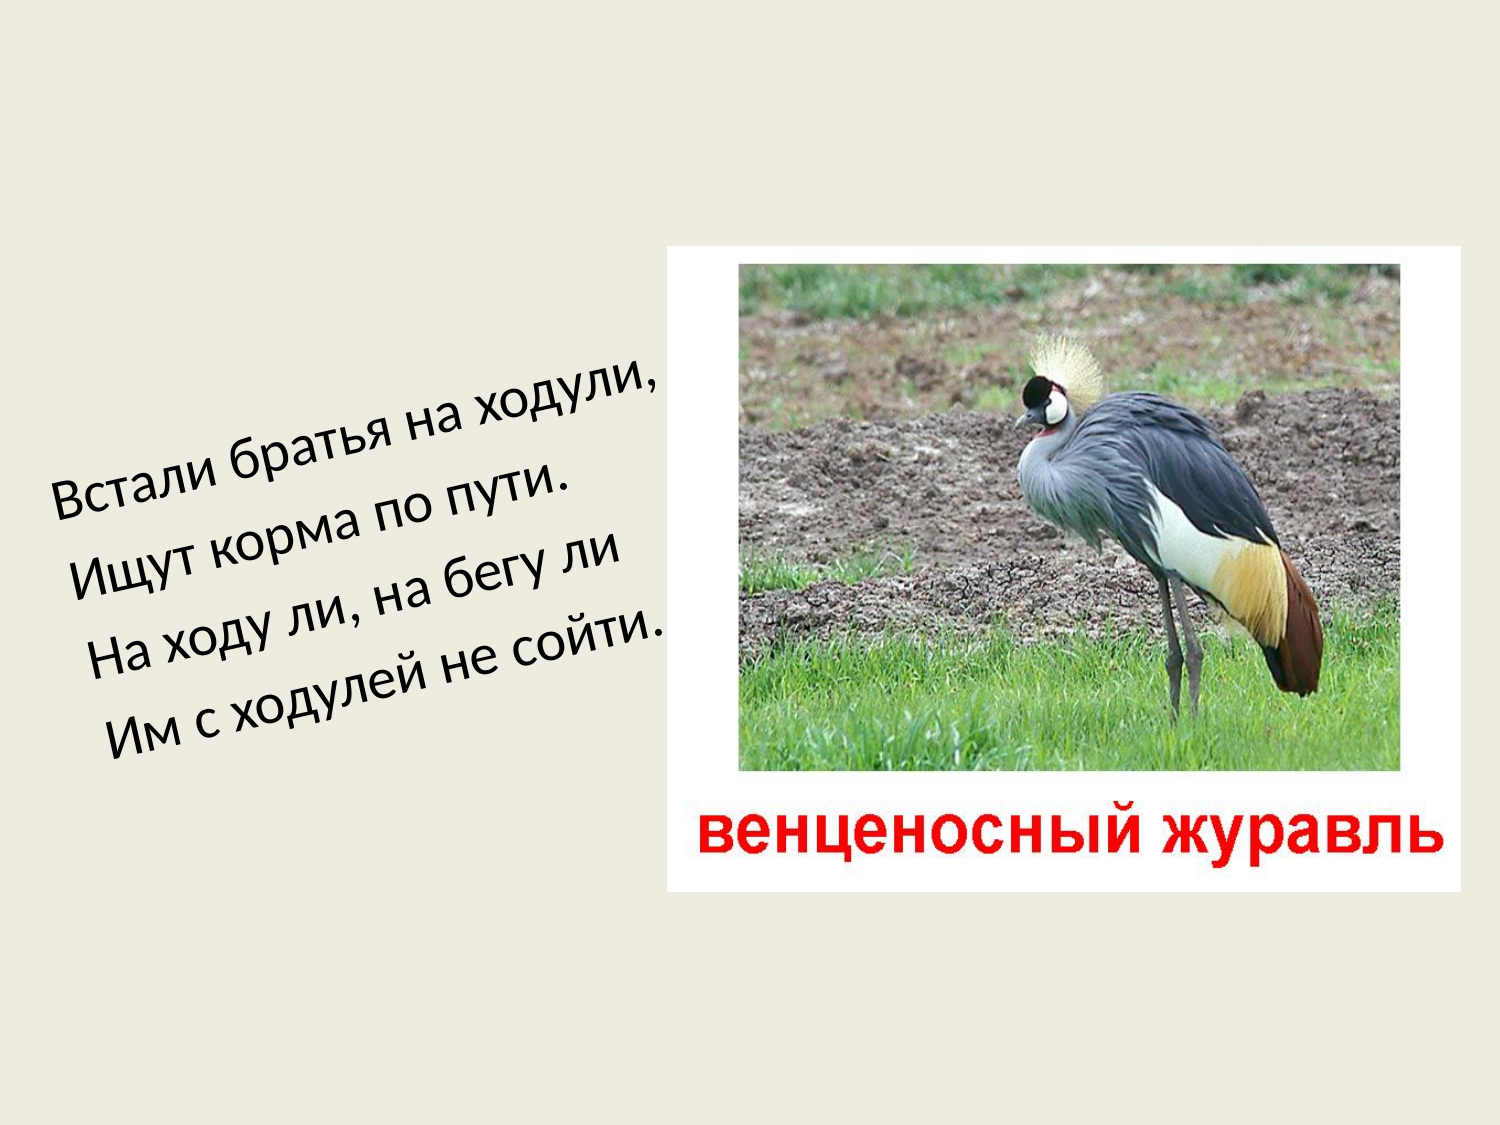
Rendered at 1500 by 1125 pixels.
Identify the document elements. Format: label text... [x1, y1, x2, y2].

list Встали братья на ходули, Ищут корма по пути. На ходу ли, на бегу ли Им с ходулей не сойти. [27, 315, 812, 1070]
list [667, 245, 1461, 893]
